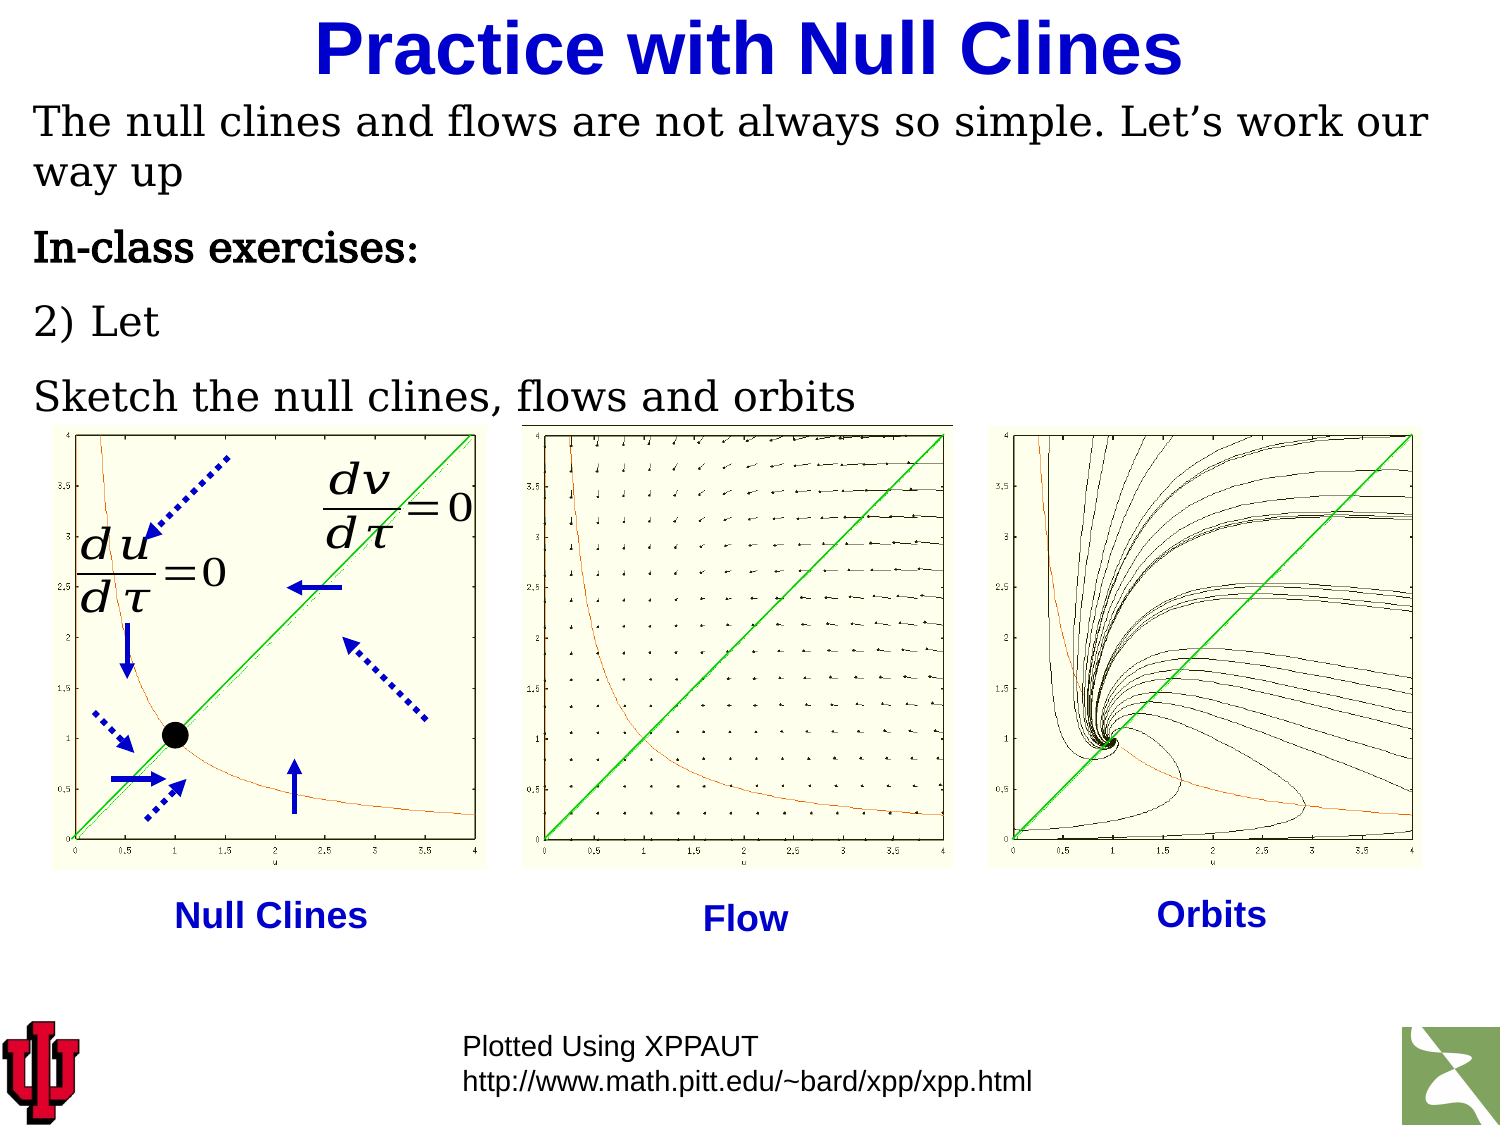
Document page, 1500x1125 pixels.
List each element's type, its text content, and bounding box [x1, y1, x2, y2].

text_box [1011, 433, 1413, 840]
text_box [346, 636, 427, 721]
picture [1402, 1027, 1500, 1125]
picture [521, 425, 953, 869]
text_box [52, 425, 487, 870]
picture [988, 426, 1423, 868]
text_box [144, 456, 229, 541]
text_box Plotted Using XPPAUT http://www.math.pitt.edu/~bard/xpp/xpp.html [447, 1020, 1112, 1105]
title Practice with Null Clines [0, 0, 1500, 90]
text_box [543, 433, 945, 840]
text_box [158, 882, 1284, 948]
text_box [110, 587, 343, 815]
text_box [93, 711, 105, 754]
picture [0, 1020, 80, 1125]
